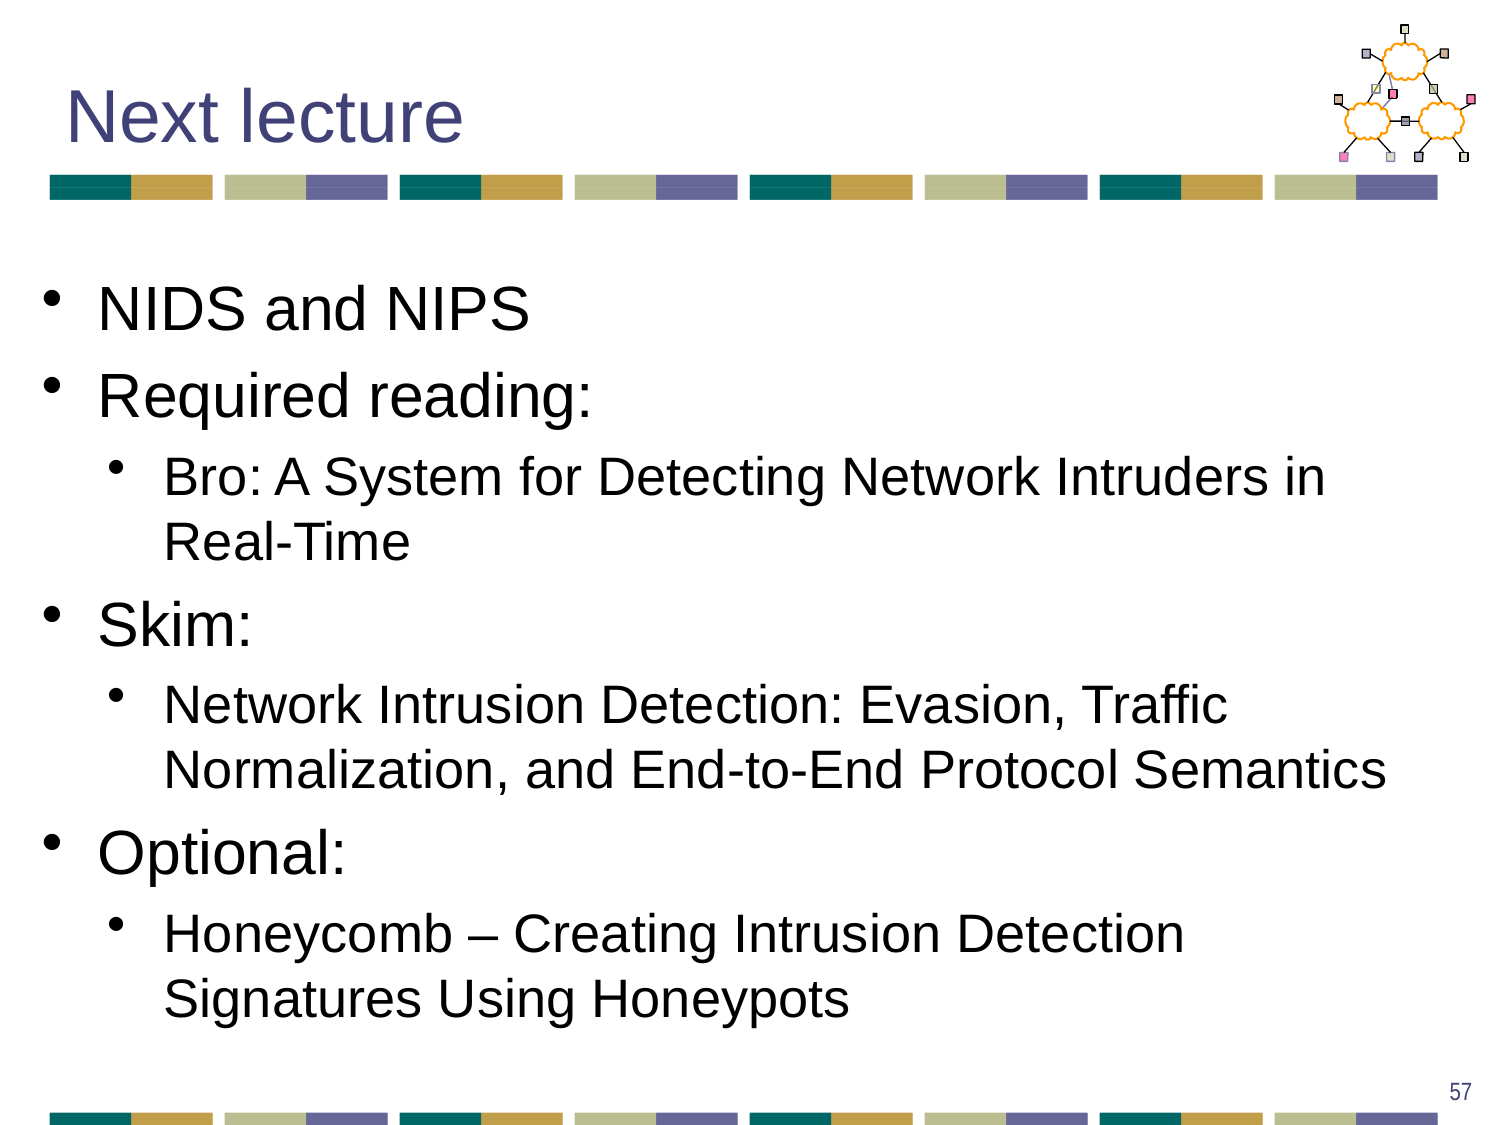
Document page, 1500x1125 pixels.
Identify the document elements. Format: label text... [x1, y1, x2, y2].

slide_number 57 [1174, 1037, 1488, 1113]
title Next lecture [50, 62, 1388, 163]
list NIDS and NIPS Required reading: Bro: A System for Detecting Network Intruders in Real-Time Skim: Network Intrusion Detection: Evasion, Traffic Normalization, and End-to-End Protocol Semantics Optional: Honeycomb – Creating Intrusion Detection Signatures Using Honeypots [26, 260, 1474, 1067]
